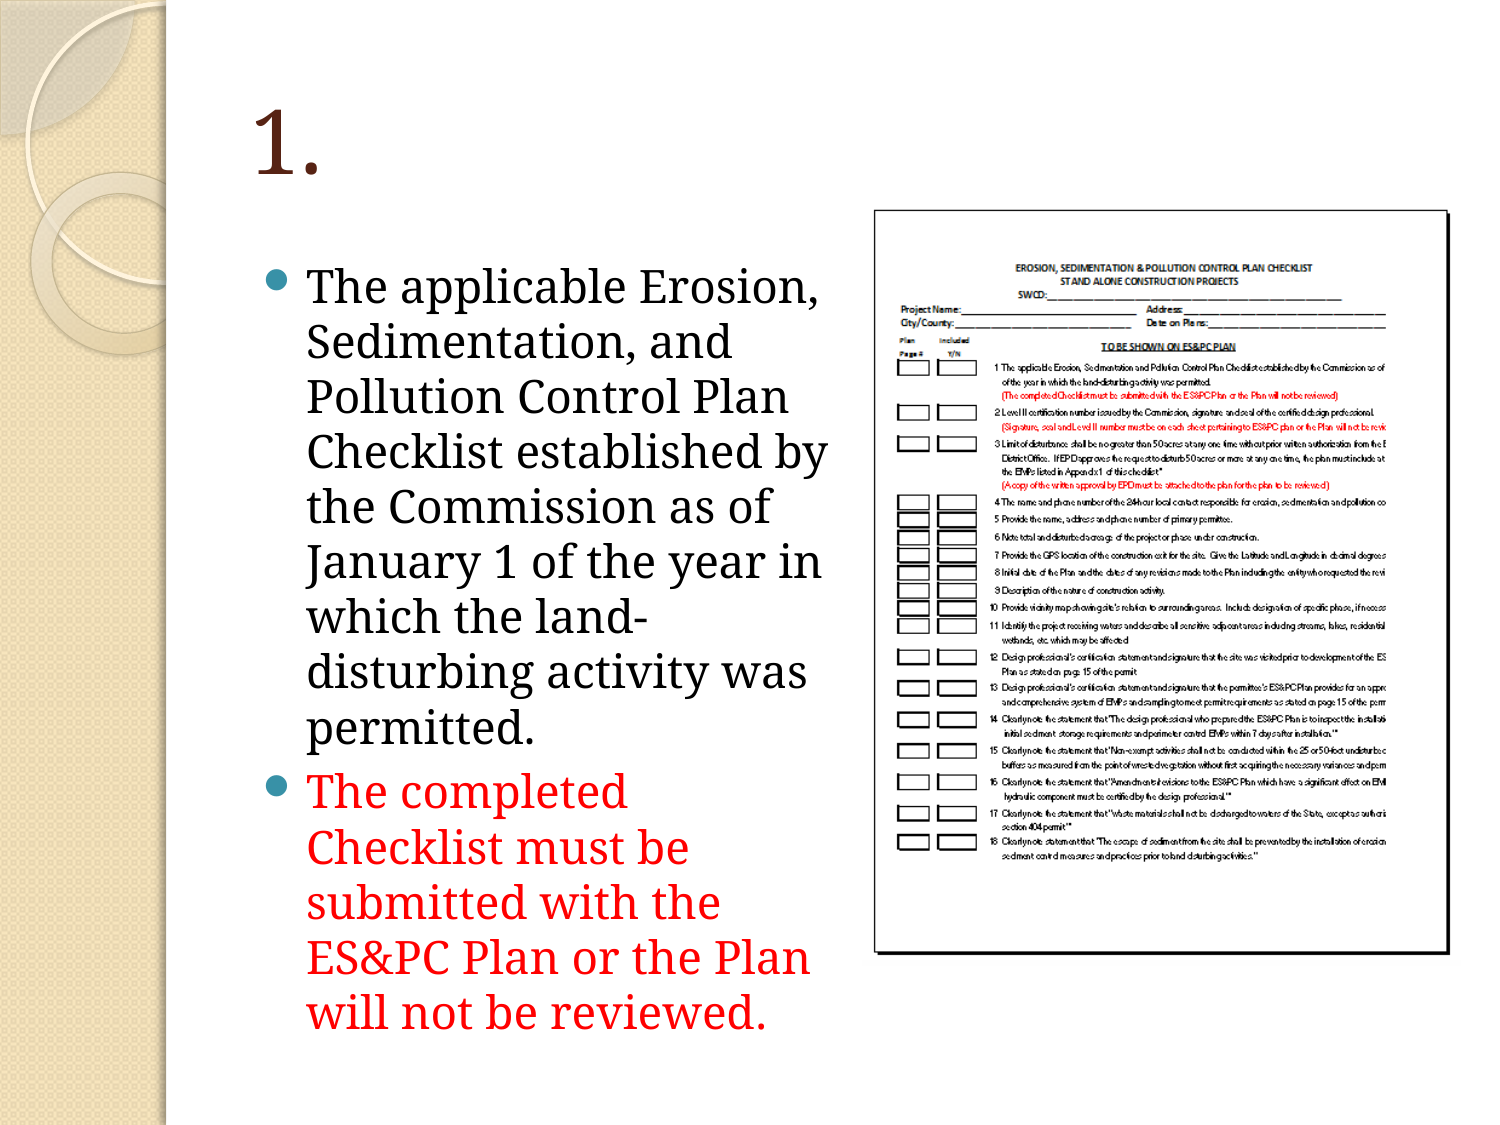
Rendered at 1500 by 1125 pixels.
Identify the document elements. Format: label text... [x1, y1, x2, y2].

list The applicable Erosion, Sedimentation, and Pollution Control Plan Checklist established by the Commission as of January 1 of the year in which the land-disturbing activity was permitted. The completed Checklist must be submitted with the ES&PC Plan or the Plan will not be reviewed. [235, 249, 850, 1063]
title 1. [235, 45, 1466, 233]
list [862, 199, 1461, 966]
